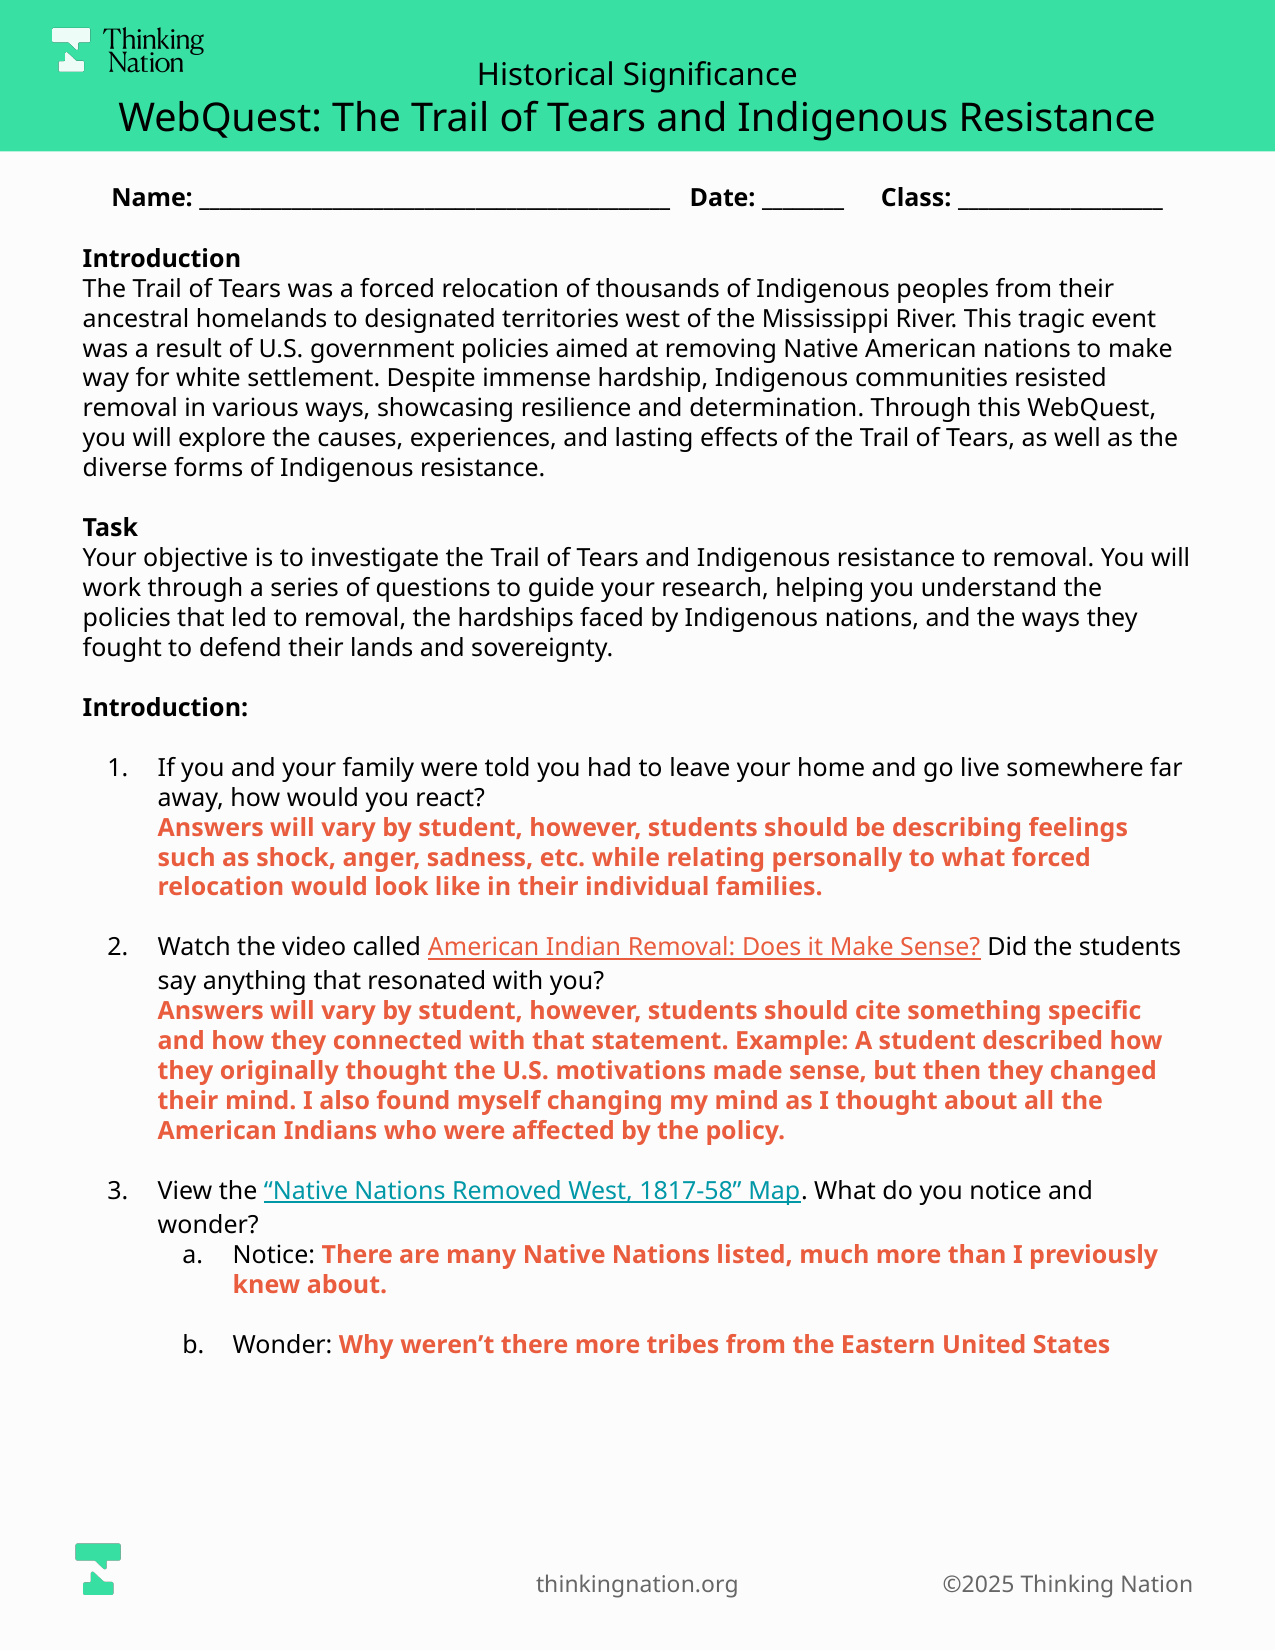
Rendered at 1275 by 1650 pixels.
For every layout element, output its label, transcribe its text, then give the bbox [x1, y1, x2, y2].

text_box Historical Significance WebQuest: The Trail of Tears and Indigenous Resistance [0, 0, 1275, 152]
picture [62, 1533, 134, 1605]
text_box Introduction The Trail of Tears was a forced relocation of thousands of Indigenous peoples from their ancestral homelands to designated territories west of the Mississippi River. This tragic event was a result of U.S. government policies aimed at removing Native American nations to make way for white settlement. Despite immense hardship, Indigenous communities resisted removal in various ways, showcasing resilience and determination. Through this WebQuest, you will explore the causes, experiences, and lasting effects of the Trail of Tears, as well as the diverse forms of Indigenous resistance. Task Your objective is to investigate the Trail of Tears and Indigenous resistance to removal. You will work through a series of questions to guide your research, helping you understand the policies that led to removal, the hardships faced by Indigenous nations, and the ways they fought to defend their lands and sovereignty. Introduction: If you and your family were told you had to leave your home and go live somewhere far away, how would you react? Answers will vary by student, however, students should be describing feelings such as shock, anger, sadness, etc. while relating personally to what forced relocation would look like in their individual families. Watch the video called American Indian Removal: Does it Make Sense? Did the students say anything that resonated with you? Answers will vary by student, however, students should cite something specific and how they connected with that statement. Example: A student described how they originally thought the U.S. motivations made sense, but then they changed their mind. I also found myself changing my mind as I thought about all the American Indians who were affected by the policy. View the “Native Nations Removed West, 1817-58” Map. What do you notice and wonder? Notice: There are many Native Nations listed, much more than I previously knew about. Wonder: Why weren’t there more tribes from the Eastern United States [67, 227, 1208, 1404]
picture [35, 13, 210, 87]
text_box thinkingnation.org [486, 1553, 789, 1605]
text_box Name: ______________________________________________ Date: ________ Class: ____________________ [35, 166, 1239, 227]
text_box ©2025 Thinking Nation [907, 1553, 1210, 1605]
